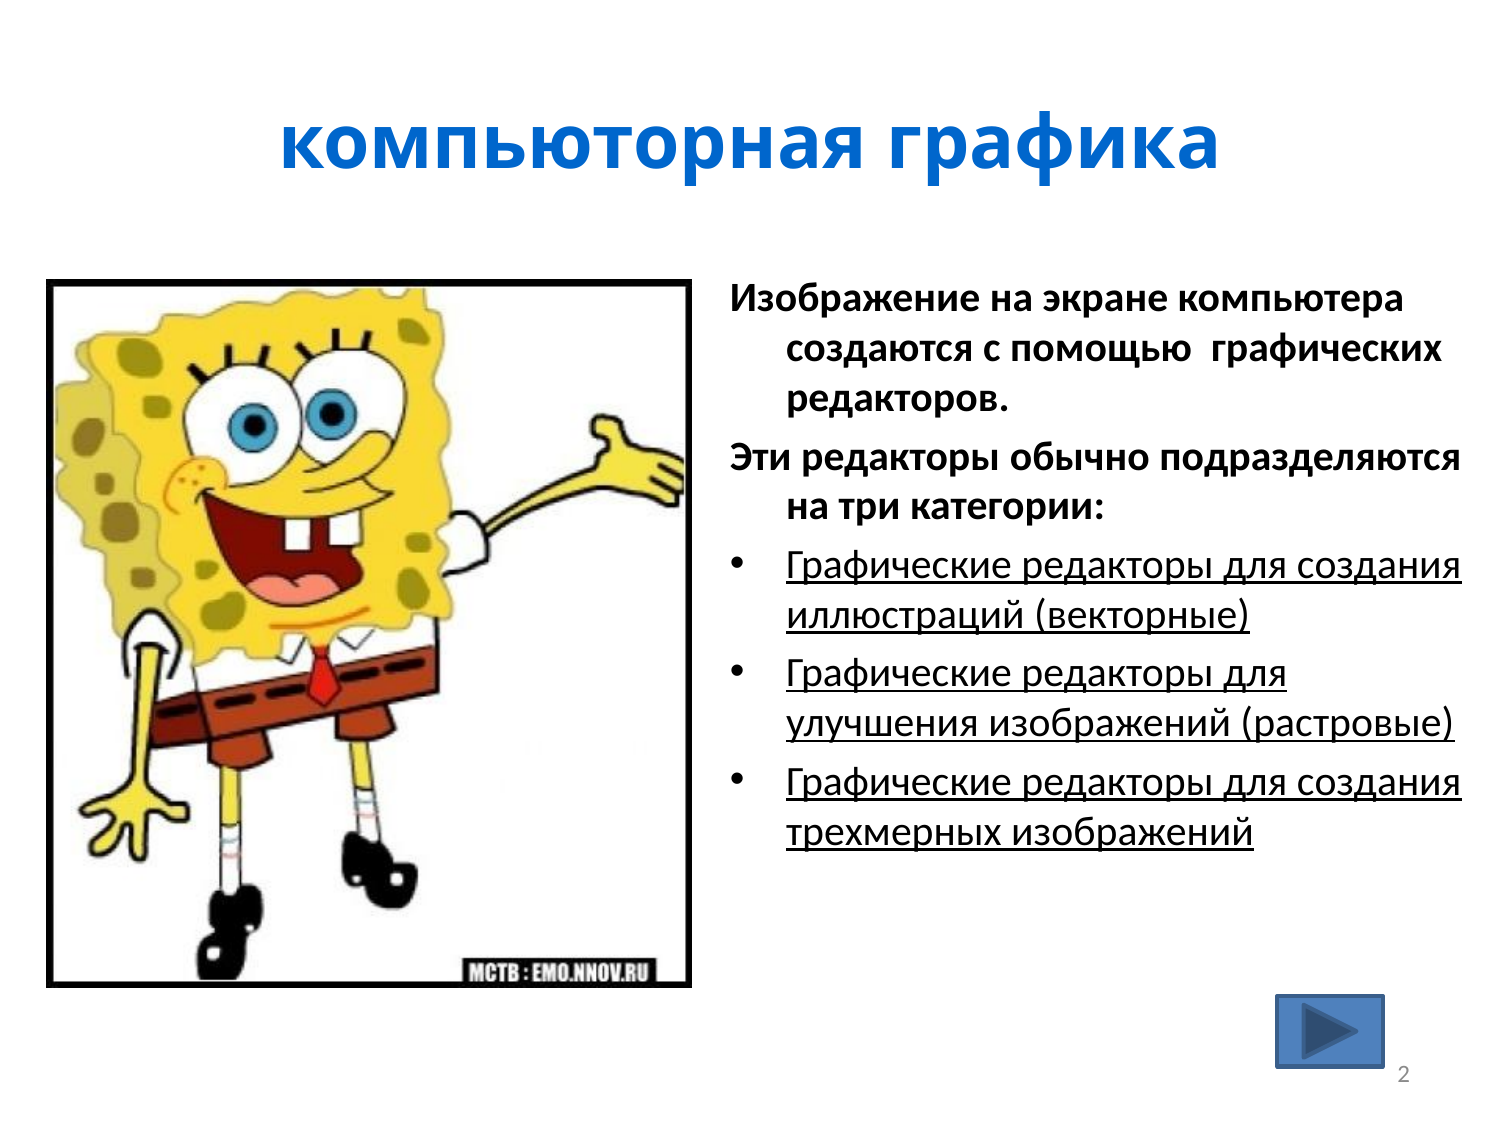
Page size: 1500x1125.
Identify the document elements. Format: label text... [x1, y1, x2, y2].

title компьюторная графика [75, 45, 1425, 233]
list Изображение на экране компьютера создаются с помощью графических редакторов. Эти редакторы обычно подразделяются на три категории: Графические редакторы для создания иллюстраций (векторные) Графические редакторы для улучшения изображений (растровые) Графические редакторы для создания трехмерных изображений [714, 262, 1500, 1005]
slide_number 2 [1074, 1042, 1425, 1103]
text_box [1275, 994, 1385, 1069]
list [46, 279, 692, 988]
